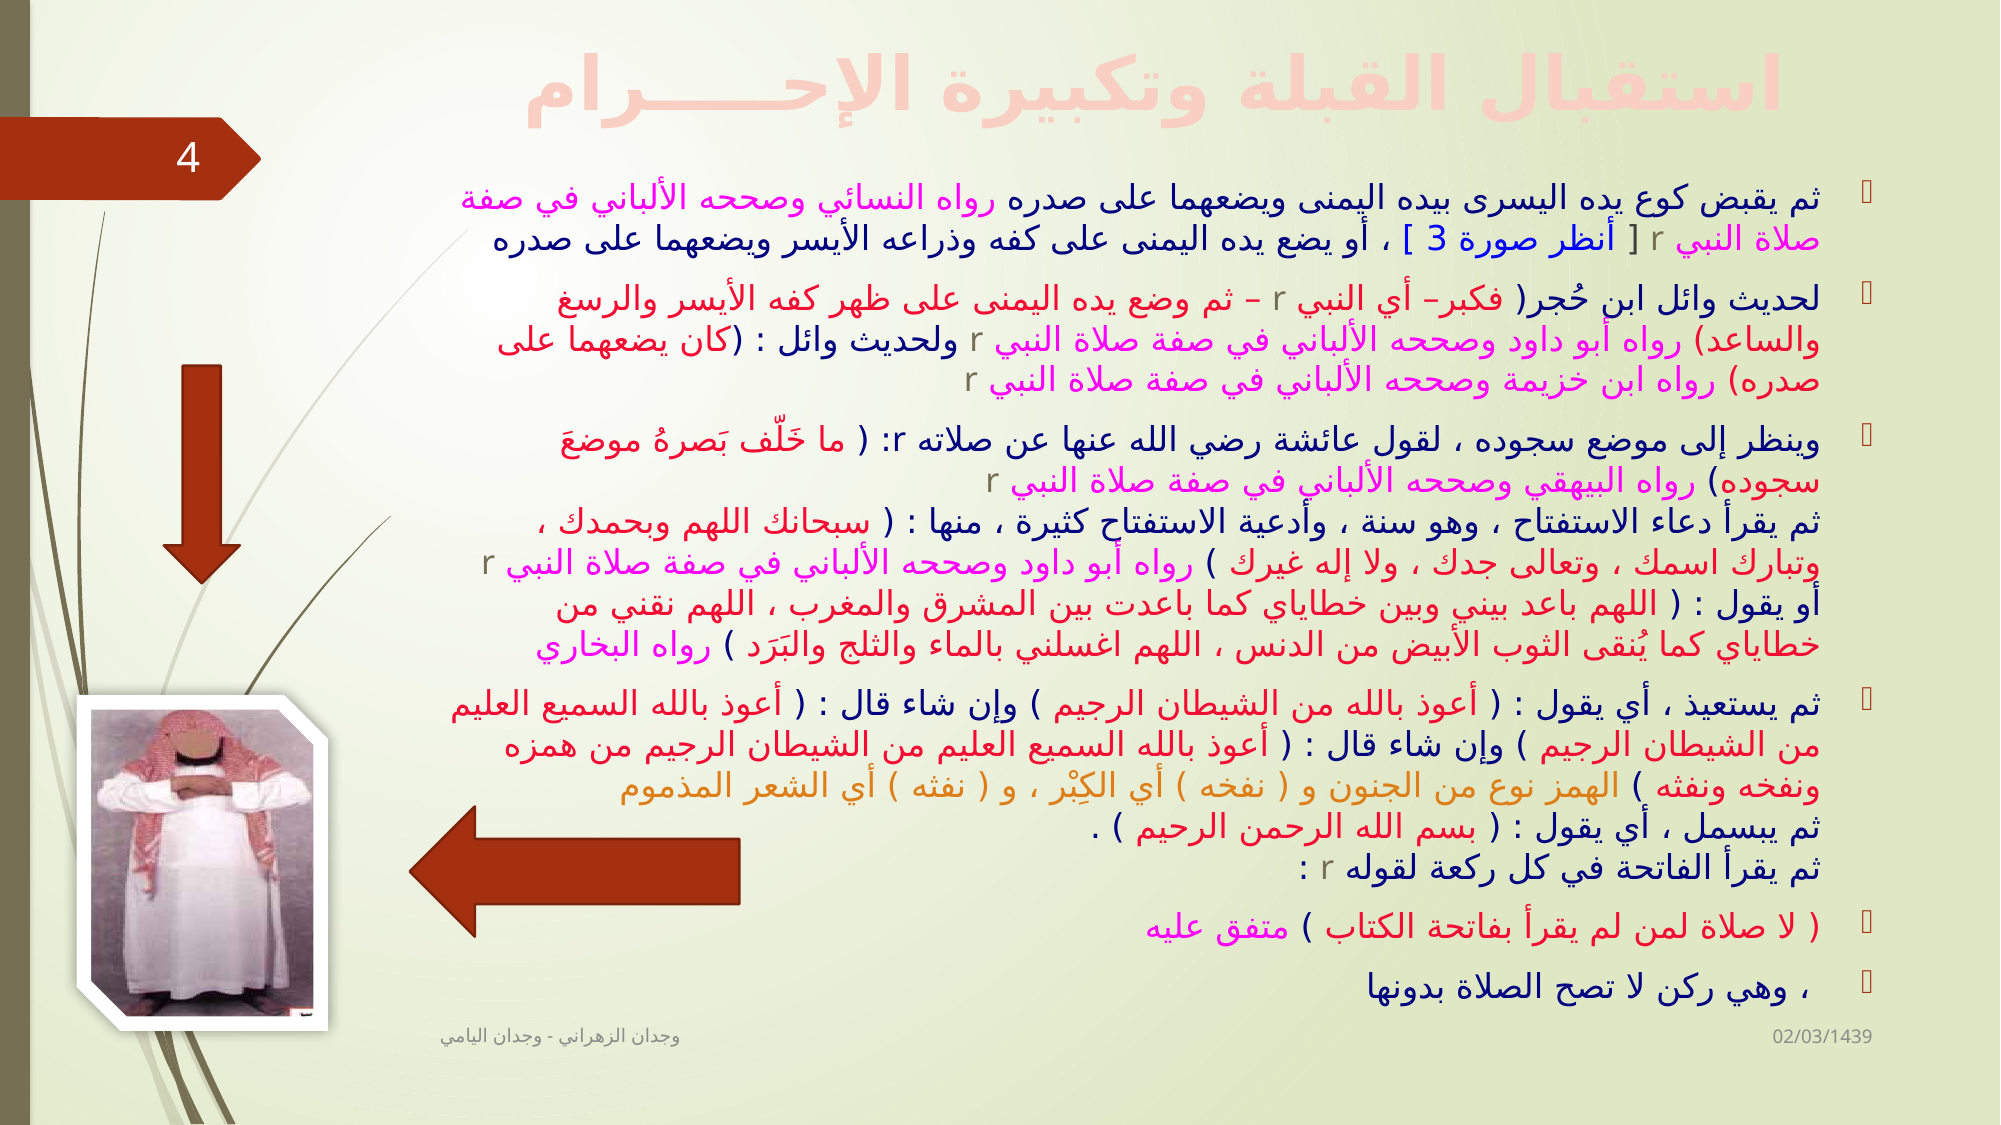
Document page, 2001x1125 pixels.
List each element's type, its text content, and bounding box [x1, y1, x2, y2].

list ثم يقبض كوع يده اليسرى بيده اليمنى ويضعهما على صدره رواه النسائي وصححه الألباني في صفة صلاة النبي r [ أنظر صورة 3 ] ، أو يضع يده اليمنى على كفه وذراعه الأيسر ويضعهما على صدره لحديث وائل ابن حُجر( فكبر– أي النبي r – ثم وضع يده اليمنى على ظهر كفه الأيسر والرسغ والساعد) رواه أبو داود وصححه الألباني في صفة صلاة النبي r ولحديث وائل : (كان يضعهما على صدره) رواه ابن خزيمة وصححه الألباني في صفة صلاة النبي r وينظر إلى موضع سجوده ، لقول عائشة رضي الله عنها عن صلاته r: ( ما خَلّف بَصرهُ موضعَ سجوده) رواه البيهقي وصححه الألباني في صفة صلاة النبي r ثم يقرأ دعاء الاستفتاح ، وهو سنة ، وأدعية الاستفتاح كثيرة ، منها : ( سبحانك اللهم وبحمدك ، وتبارك اسمك ، وتعالى جدك ، ولا إله غيرك ) رواه أبو داود وصححه الألباني في صفة صلاة النبي r أو يقول : ( اللهم باعد بيني وبين خطاياي كما باعدت بين المشرق والمغرب ، اللهم نقني من خطاياي كما يُنقى الثوب الأبيض من الدنس ، اللهم اغسلني بالماء والثلج والبَرَد ) رواه البخاري ثم يستعيذ ، أي يقول : ( أعوذ بالله من الشيطان الرجيم ) وإن شاء قال : ( أعوذ بالله السميع العليم من الشيطان الرجيم ) وإن شاء قال : ( أعوذ بالله السميع العليم من الشيطان الرجيم من همزه ونفخه ونفثه ) الهمز نوع من الجنون و ( نفخه ) أي الكِبْر ، و ( نفثه ) أي الشعر المذموم ثم يبسمل ، أي يقول : ( بسم الله الرحمن الرحيم ) . ثم يقرأ الفاتحة في كل ركعة لقوله r : ( لا صلاة لمن لم يقرأ بفاتحة الكتاب ) متفق عليه ، وهي ركن لا تصح الصلاة بدونها [424, 167, 1888, 1082]
slide_number 4 [87, 129, 216, 190]
picture [83, 702, 321, 1024]
footer وجدان الزهراني - وجدان اليامي [424, 1006, 1675, 1067]
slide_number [1699, 1005, 1888, 1067]
title استقبال القبلة وتكبيرة الإحـــــرام [424, 28, 1887, 167]
text_box [162, 364, 241, 585]
text_box [408, 805, 741, 938]
